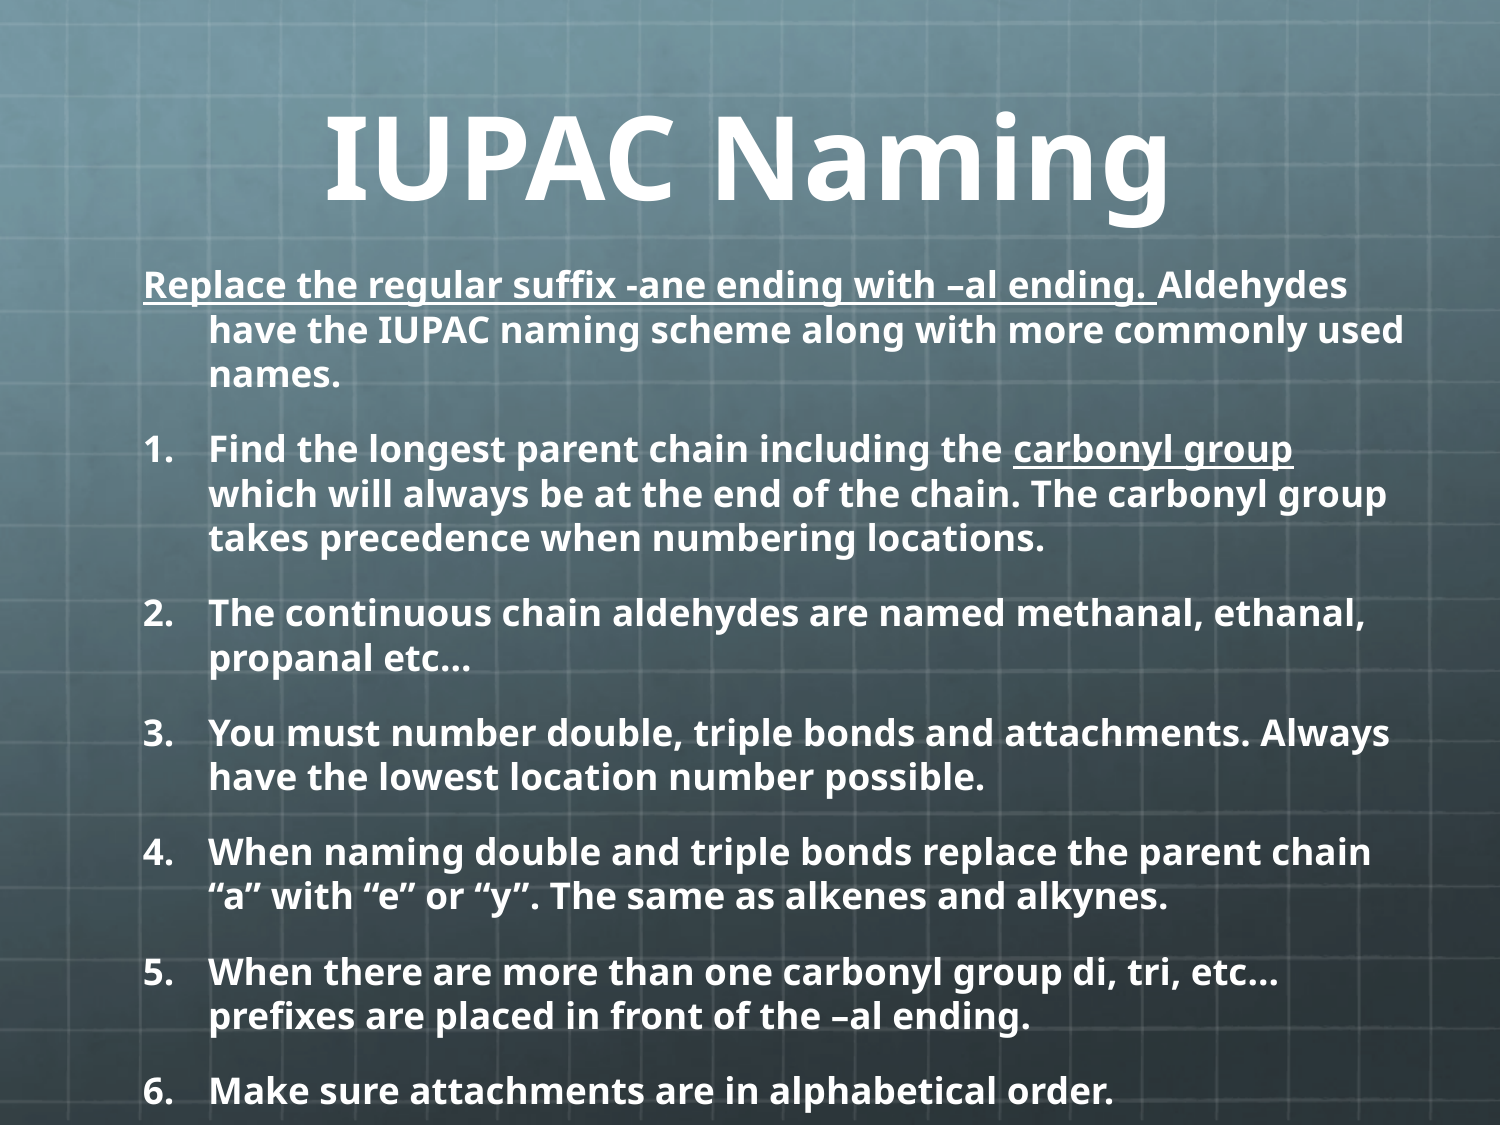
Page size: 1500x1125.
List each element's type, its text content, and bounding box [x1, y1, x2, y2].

picture [0, 0, 1500, 1125]
list Replace the regular suffix -ane ending with –al ending. Aldehydes have the IUPAC naming scheme along with more commonly used names. Find the longest parent chain including the carbonyl group which will always be at the end of the chain. The carbonyl group takes precedence when numbering locations. The continuous chain aldehydes are named methanal, ethanal, propanal etc… You must number double, triple bonds and attachments. Always have the lowest location number possible. When naming double and triple bonds replace the parent chain “a” with “e” or “y”. The same as alkenes and alkynes. When there are more than one carbonyl group di, tri, etc… prefixes are placed in front of the –al ending. Make sure attachments are in alphabetical order. [127, 254, 1425, 1125]
title IUPAC Naming [127, 17, 1372, 254]
